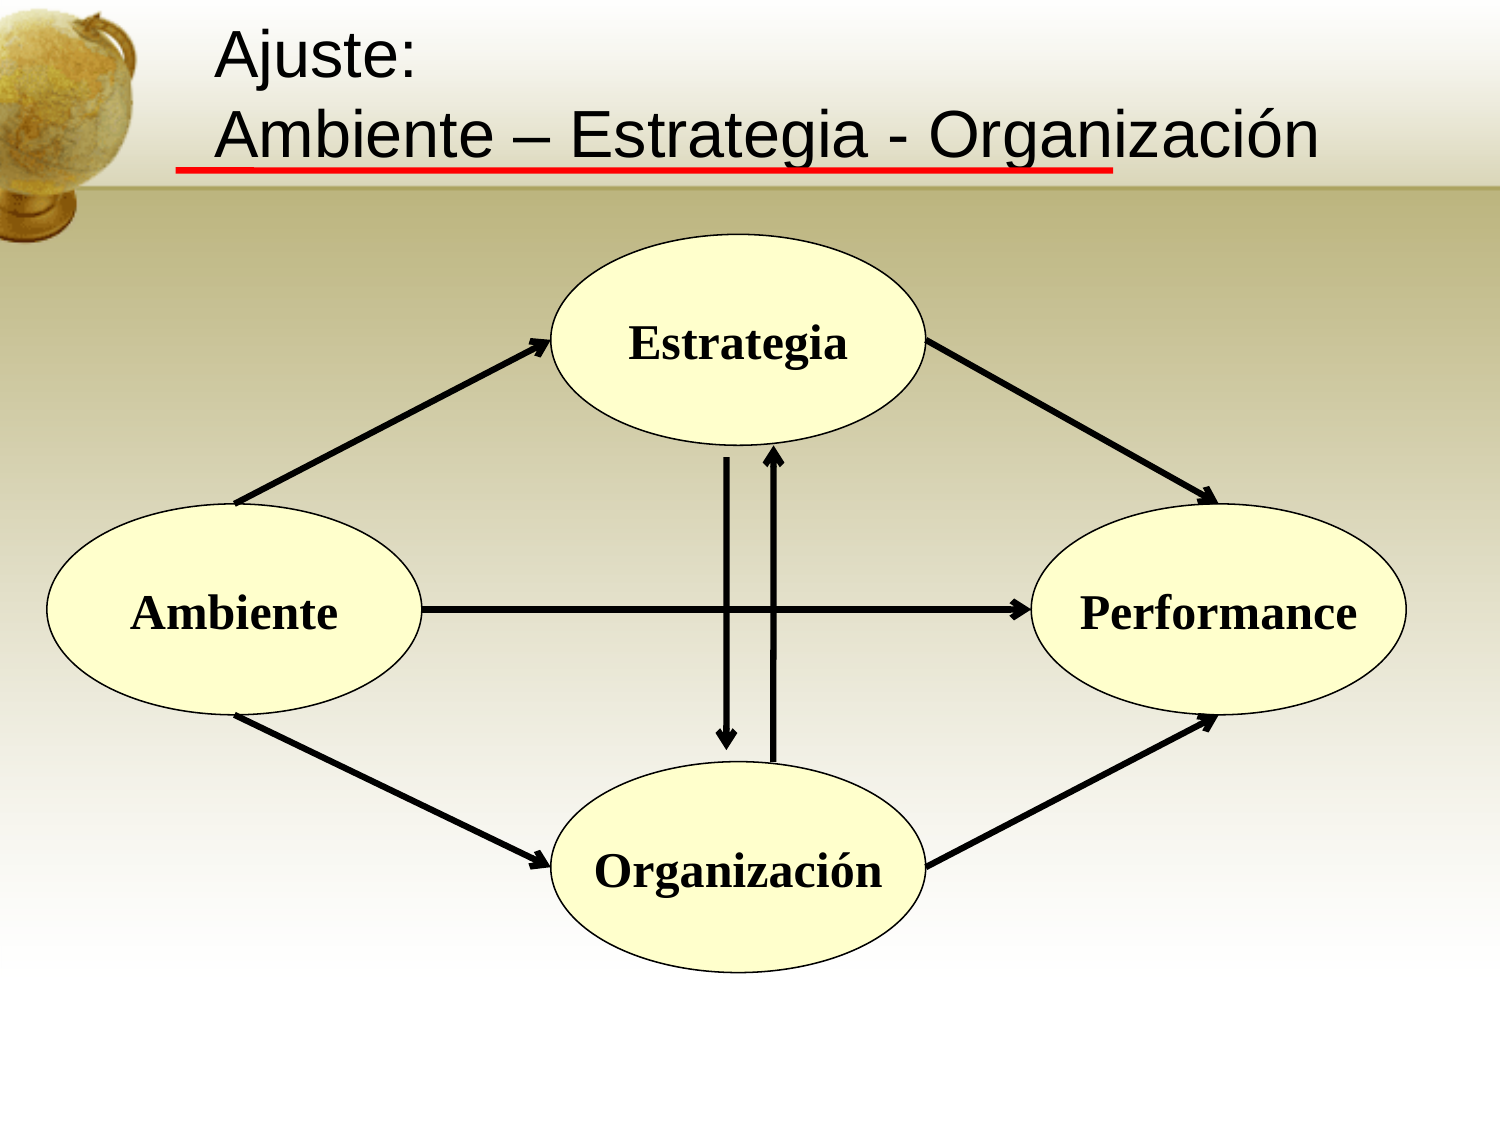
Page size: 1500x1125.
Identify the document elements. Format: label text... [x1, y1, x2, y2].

text_box Ambiente [46, 503, 422, 715]
picture [0, 0, 1500, 1125]
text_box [310, 263, 475, 581]
text_box Performance [1031, 503, 1407, 715]
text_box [925, 339, 1219, 505]
title Ajuste: Ambiente – Estrategia - Organización [198, 36, 1500, 179]
text_box Organización [550, 761, 926, 973]
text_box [925, 714, 1219, 868]
text_box Estrategia [550, 234, 926, 446]
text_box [316, 632, 469, 950]
